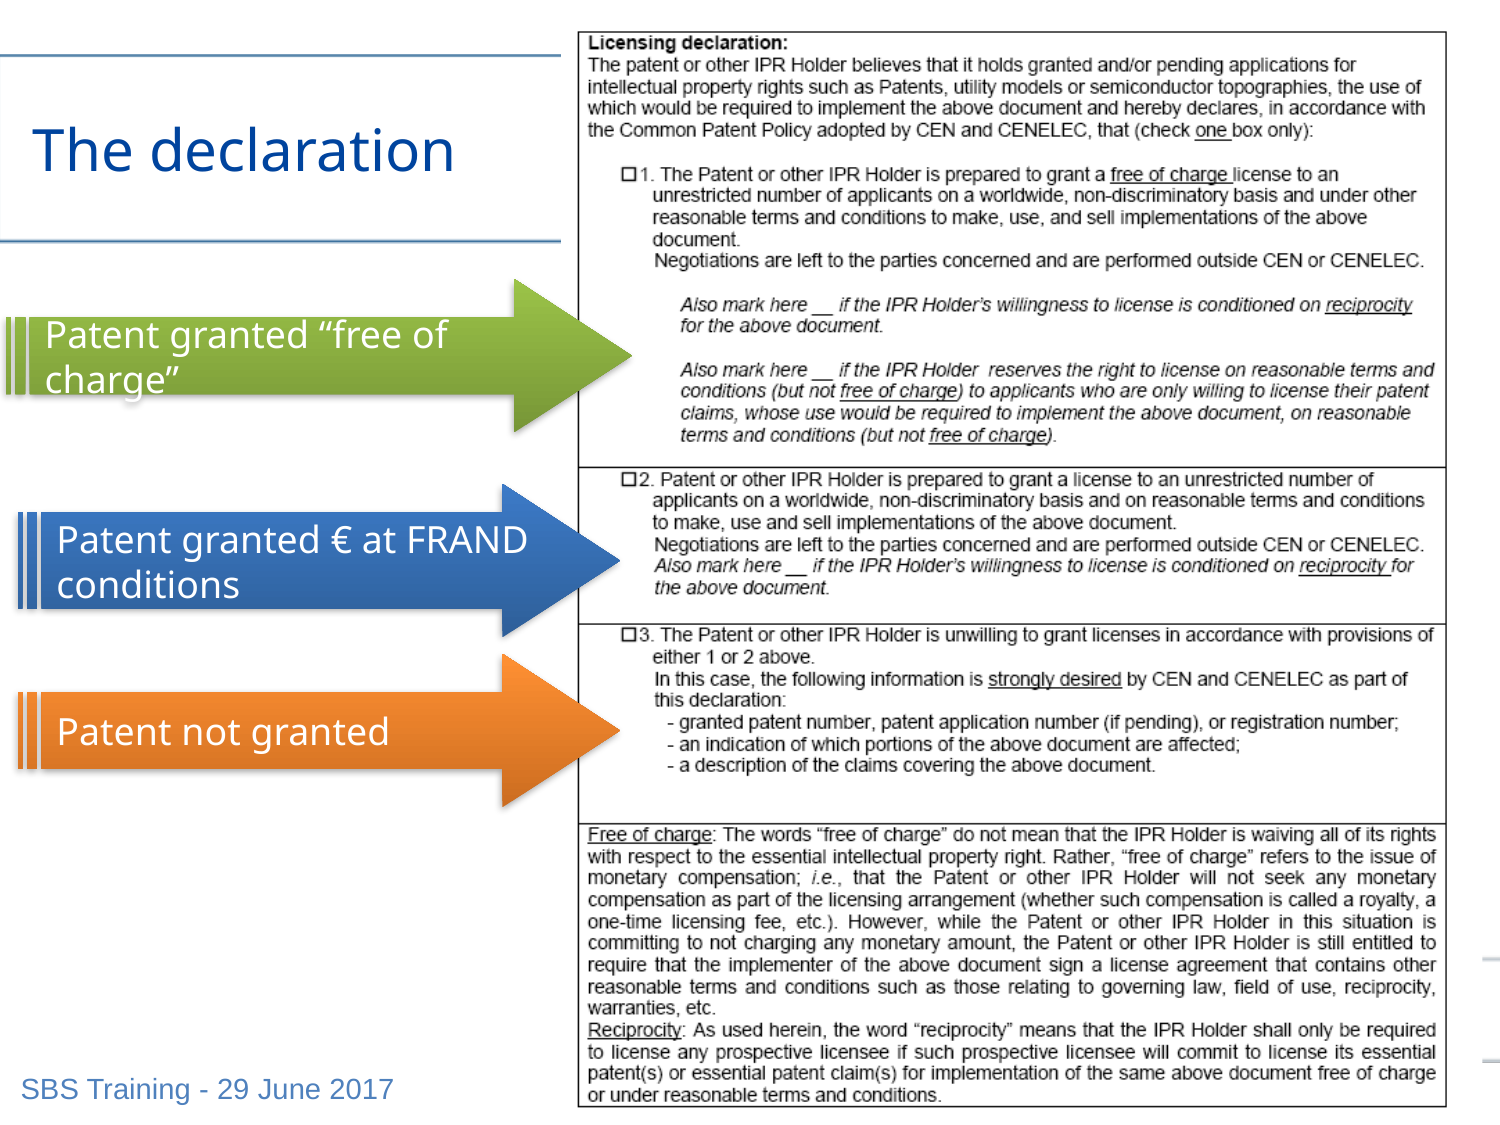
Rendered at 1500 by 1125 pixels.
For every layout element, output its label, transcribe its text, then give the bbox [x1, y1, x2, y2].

text_box Patent granted “free of charge” [15, 317, 26, 395]
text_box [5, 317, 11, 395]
text_box Patent not granted [27, 692, 37, 769]
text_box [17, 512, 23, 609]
text_box Patent granted “free of charge” [29, 278, 555, 433]
text_box Patent not granted [17, 692, 23, 769]
picture [0, 1, 1500, 1120]
text_box Patent not granted [41, 653, 555, 808]
text_box Patent granted € at FRAND conditions [27, 512, 37, 609]
text_box Patent granted € at FRAND conditions [41, 483, 555, 638]
title The declaration [17, 53, 555, 243]
